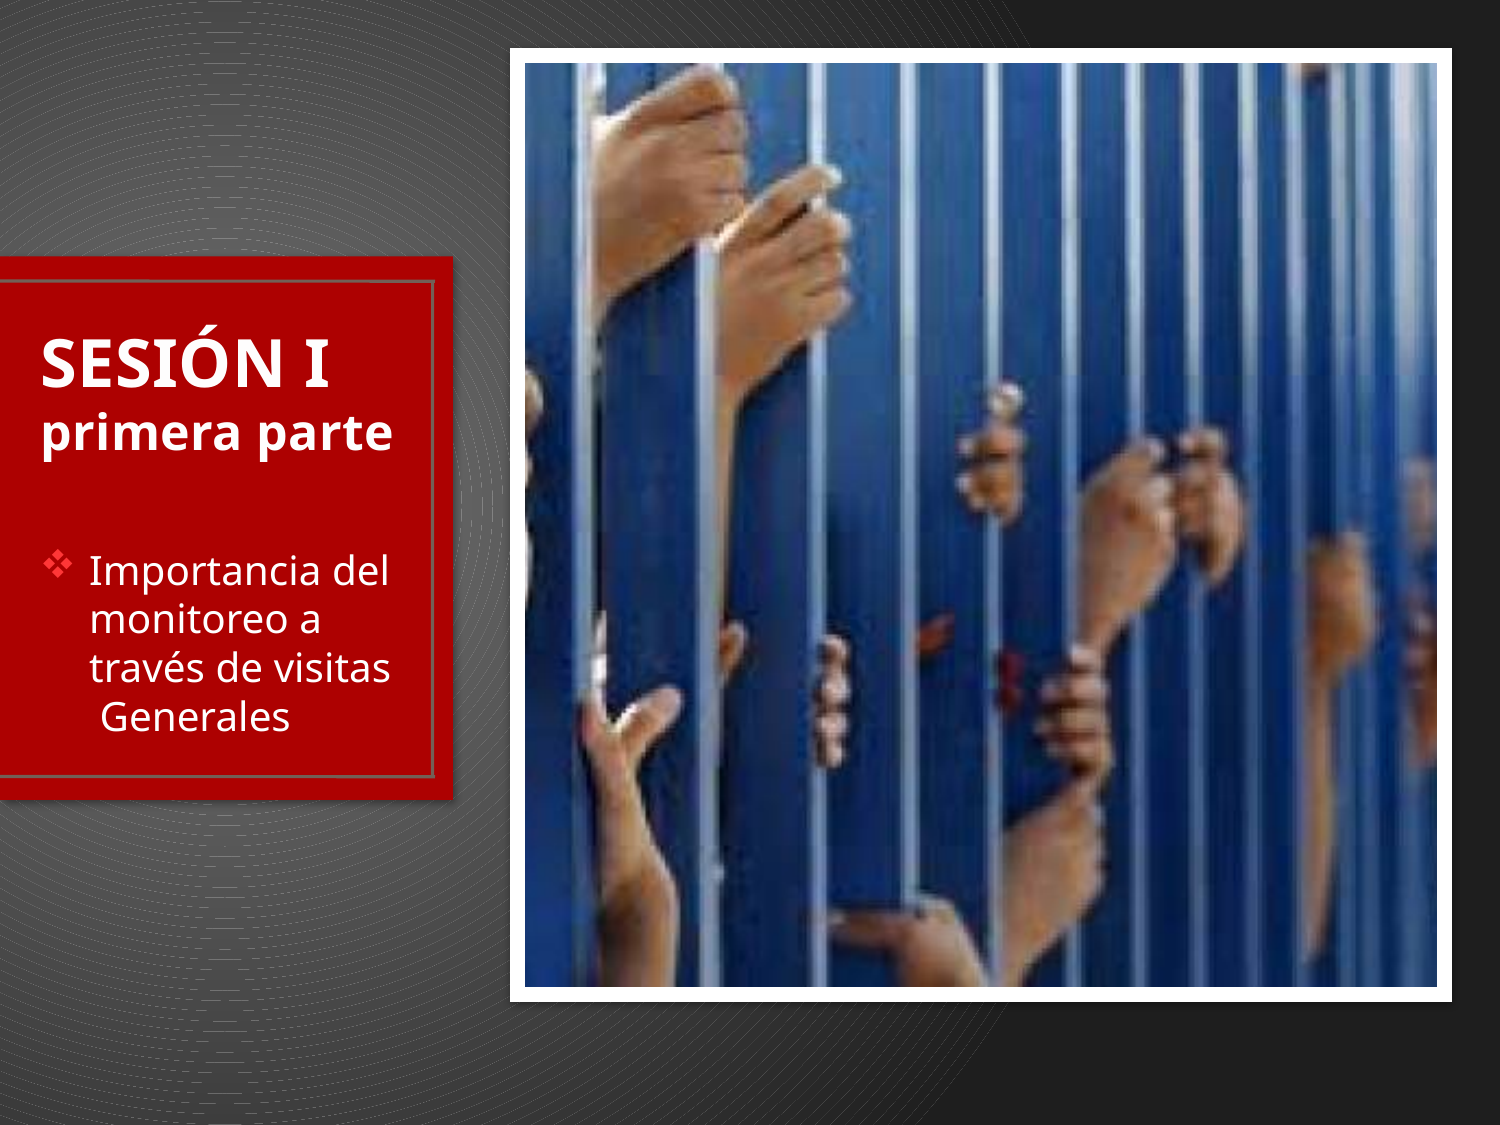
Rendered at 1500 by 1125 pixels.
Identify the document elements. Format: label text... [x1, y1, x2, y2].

title SESIÓN I primera parte [25, 312, 416, 468]
list Importancia del monitoreo a través de visitas Generales [24, 537, 415, 763]
picture [524, 62, 1438, 988]
